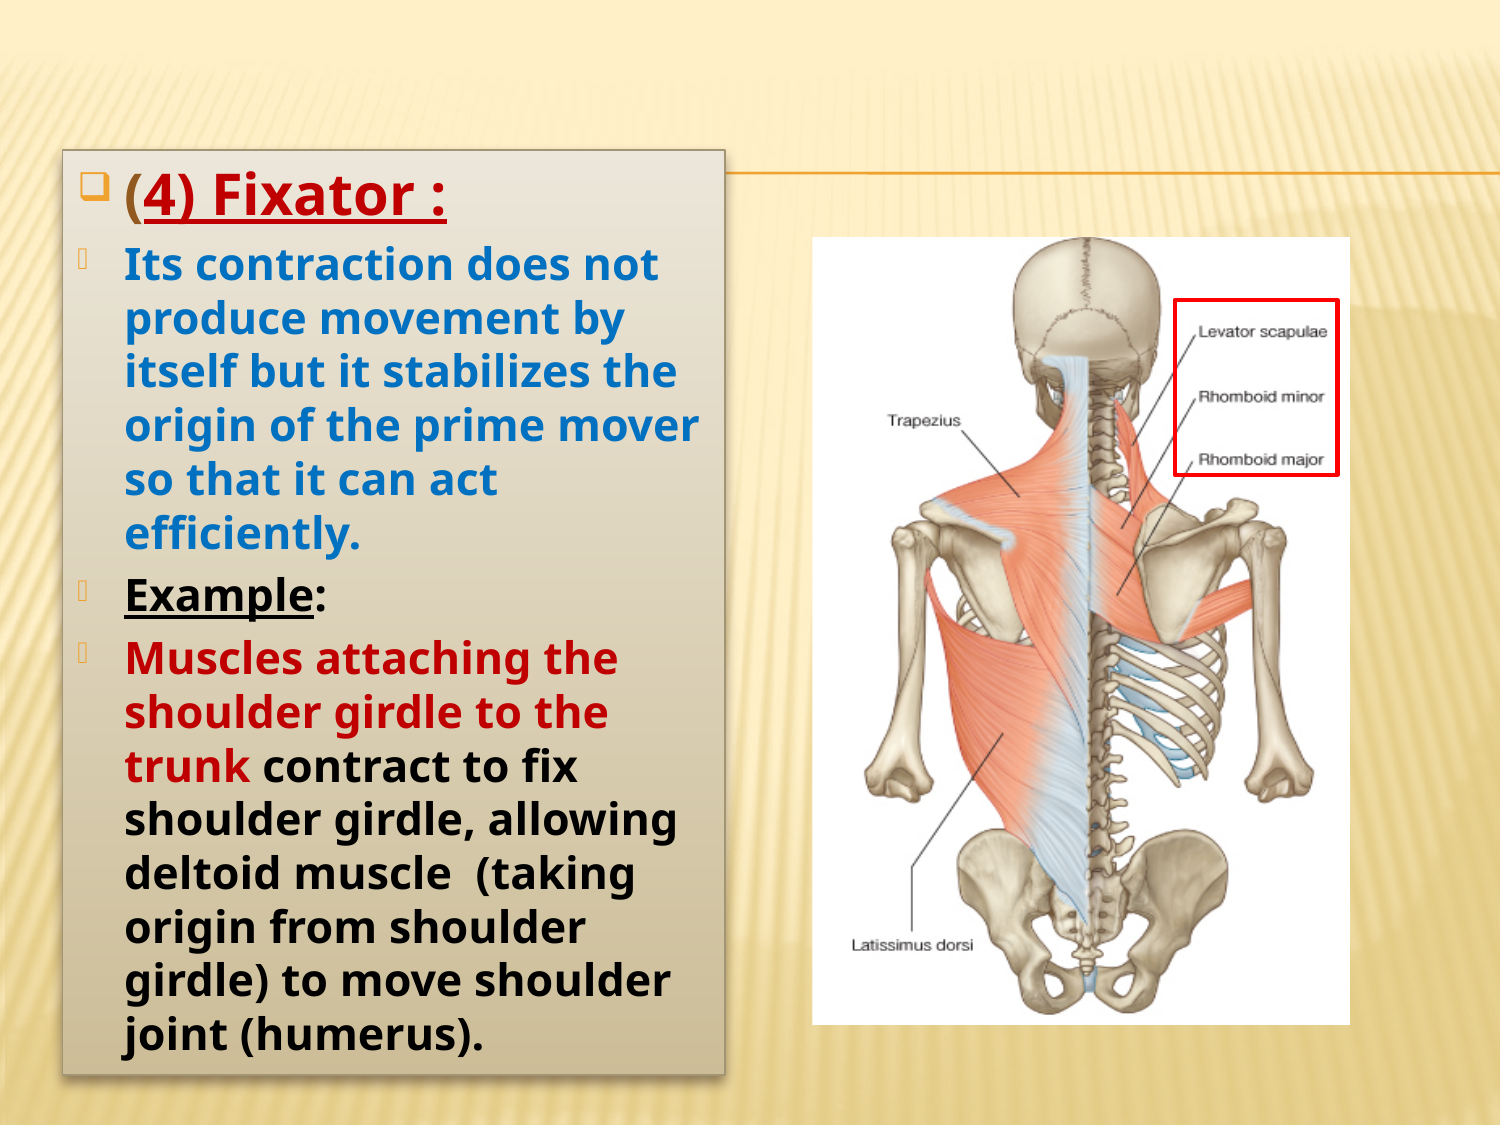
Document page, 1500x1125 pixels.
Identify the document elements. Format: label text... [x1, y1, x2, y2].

picture [812, 237, 1351, 1026]
list (4) Fixator : Its contraction does not produce movement by itself but it stabilizes the origin of the prime mover so that it can act efficiently. Example: Muscles attaching the shoulder girdle to the trunk contract to fix shoulder girdle, allowing deltoid muscle (taking origin from shoulder girdle) to move shoulder joint (humerus). [62, 149, 726, 1076]
